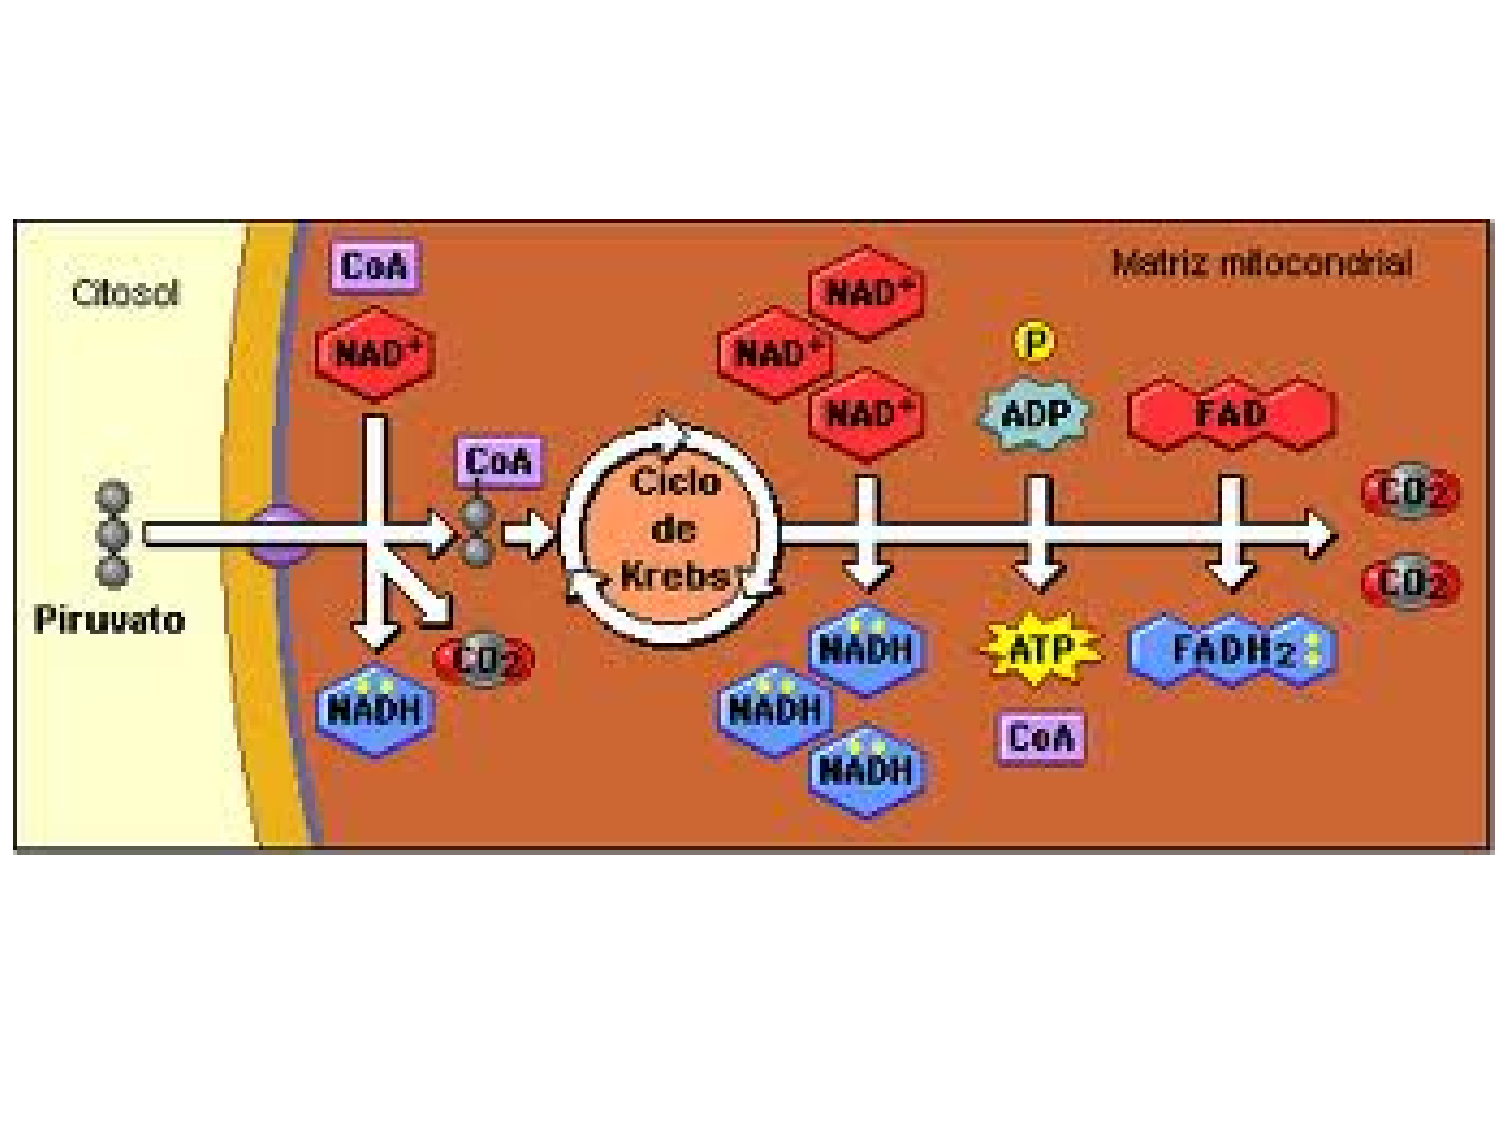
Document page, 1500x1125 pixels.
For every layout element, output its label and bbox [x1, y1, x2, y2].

picture [13, 219, 1495, 855]
